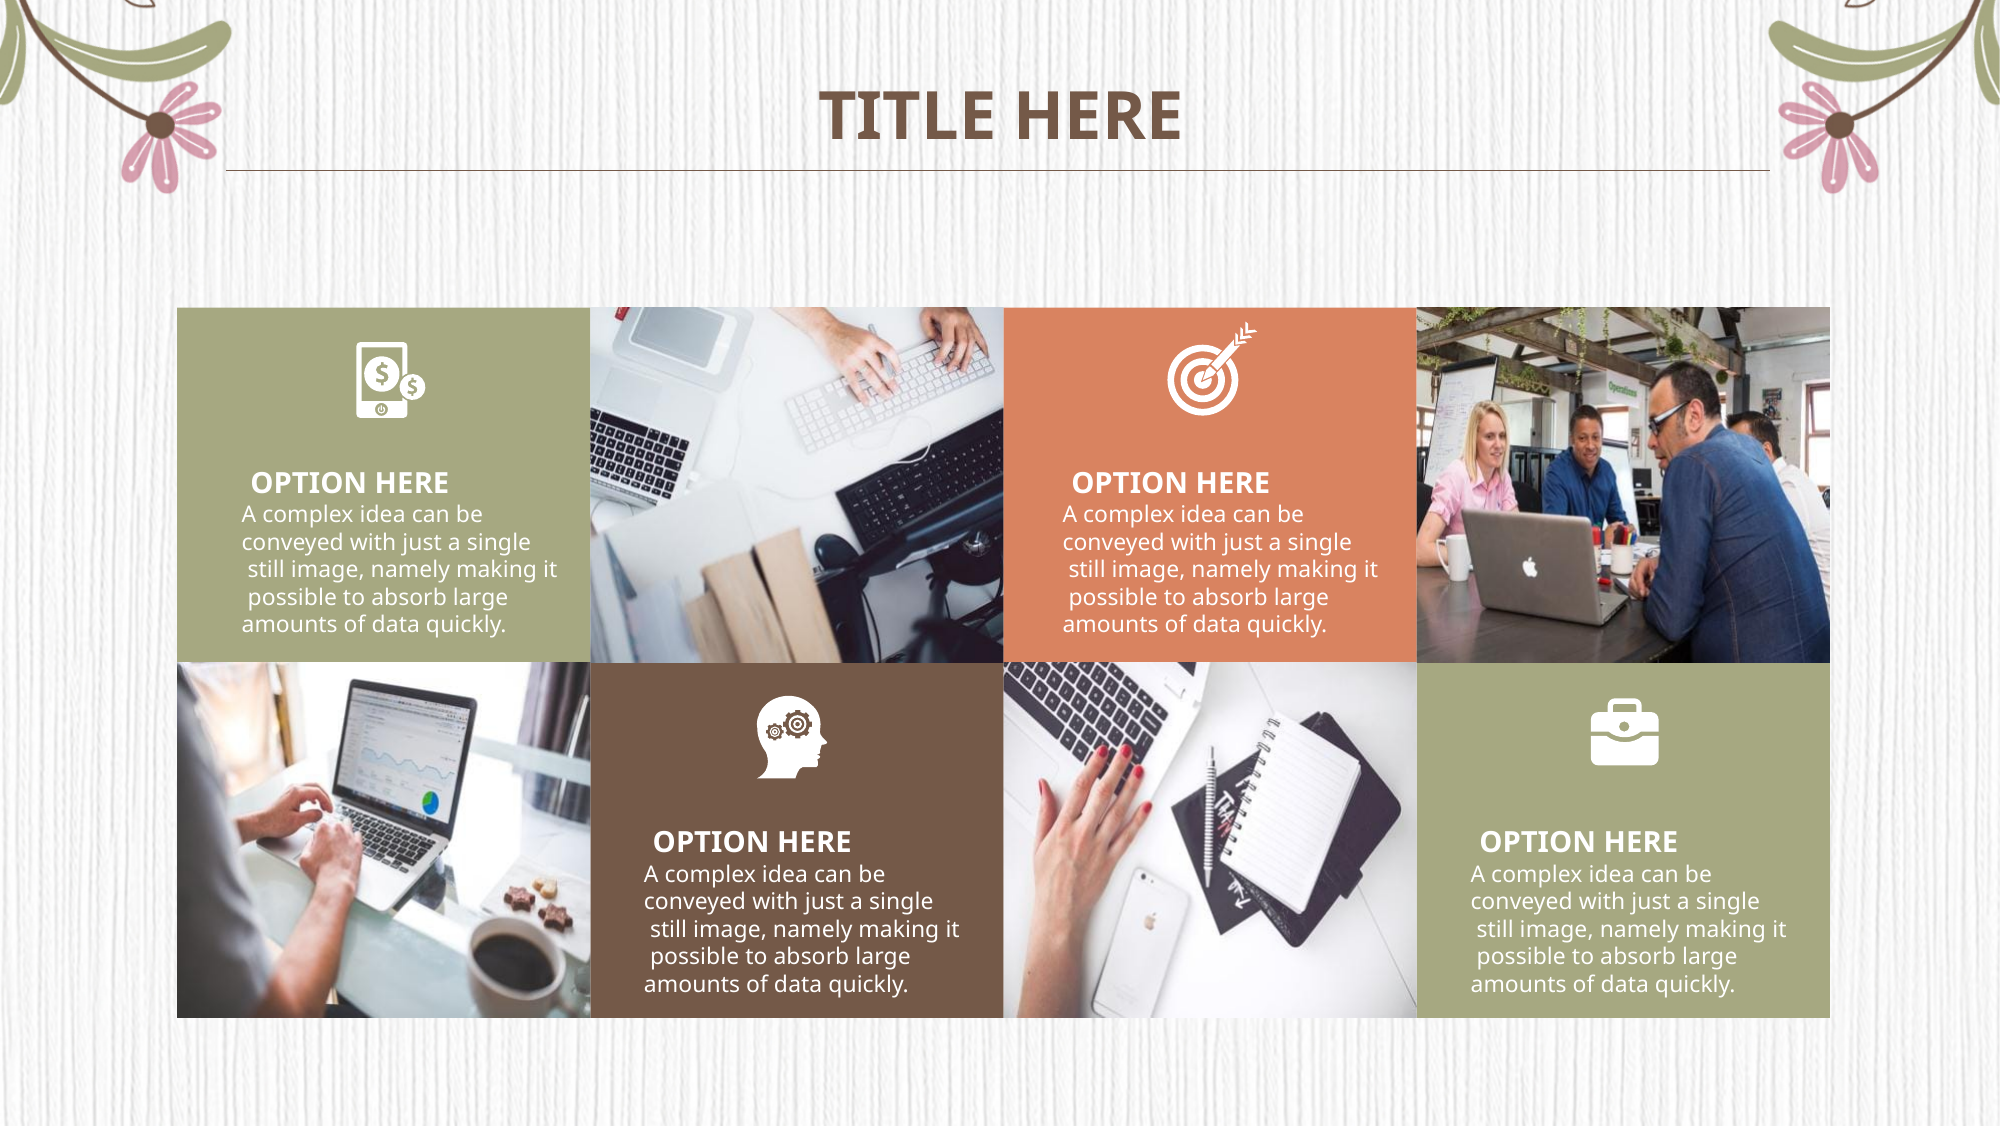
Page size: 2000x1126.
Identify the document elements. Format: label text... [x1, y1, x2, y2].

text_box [356, 342, 427, 418]
text_box [1003, 662, 1418, 1019]
text_box [591, 664, 1003, 1019]
text_box [1418, 664, 1831, 1019]
text_box OPTION HERE A complex idea can be conveyed with just a single still image, namely making it possible to absorb large amounts of data quickly. [1047, 452, 1394, 750]
text_box [1003, 306, 1416, 662]
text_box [1167, 321, 1258, 416]
text_box [1416, 306, 1831, 664]
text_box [756, 695, 831, 779]
text_box [589, 306, 1003, 664]
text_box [1590, 698, 1659, 766]
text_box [226, 67, 1771, 171]
text_box OPTION HERE A complex idea can be conveyed with just a single still image, namely making it possible to absorb large amounts of data quickly. [1455, 812, 1802, 1082]
text_box OPTION HERE A complex idea can be conveyed with just a single still image, namely making it possible to absorb large amounts of data quickly. [629, 812, 976, 1107]
text_box [176, 662, 591, 1019]
text_box [176, 306, 589, 662]
picture [0, 0, 2000, 1126]
text_box OPTION HERE A complex idea can be conveyed with just a single still image, namely making it possible to absorb large amounts of data quickly. [226, 452, 573, 750]
